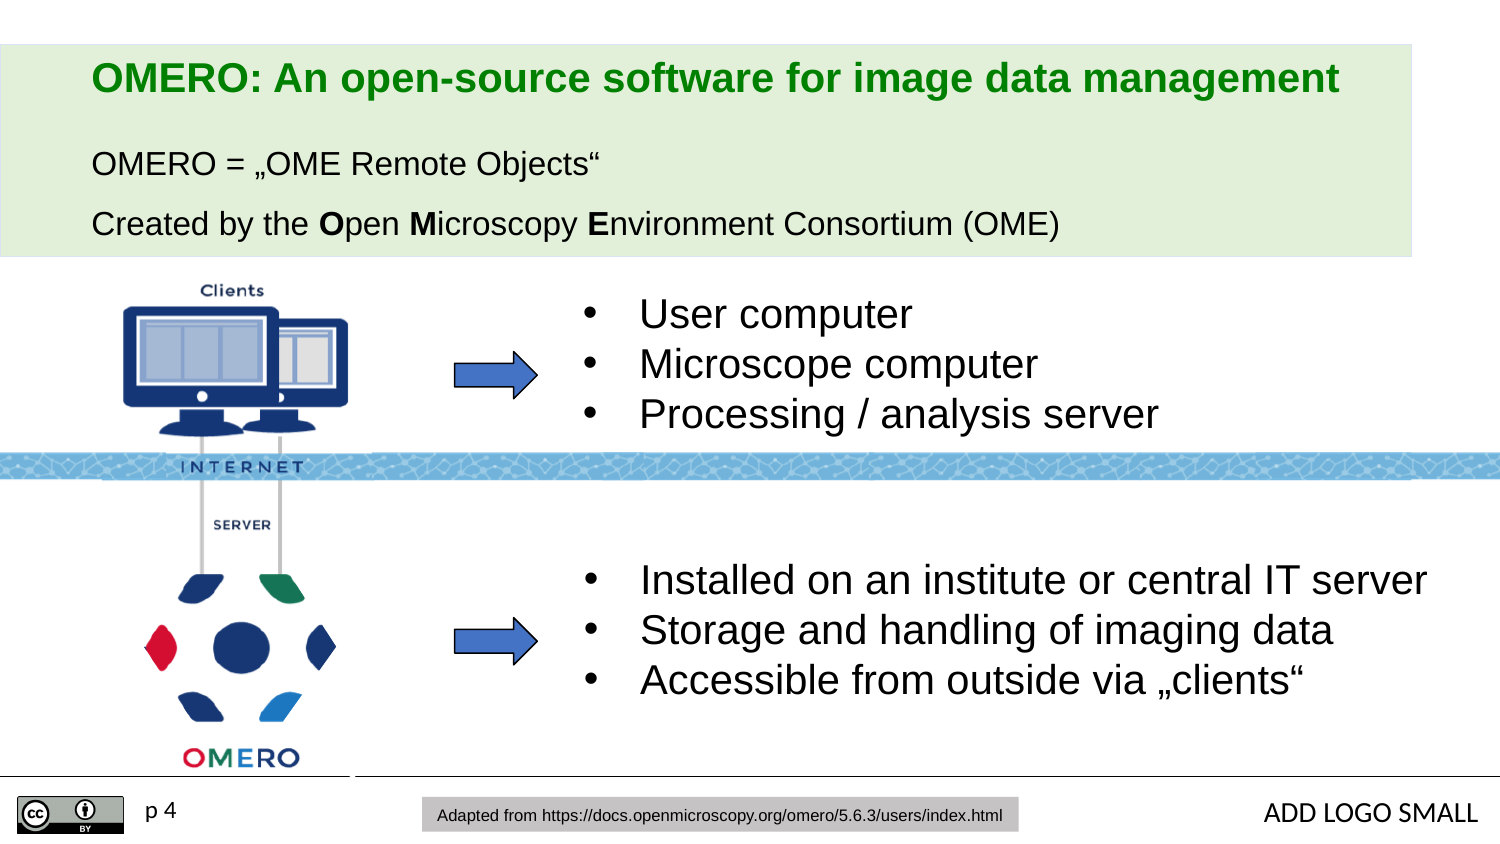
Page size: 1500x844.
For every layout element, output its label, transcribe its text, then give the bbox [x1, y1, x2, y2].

text_box Adapted from https://docs.openmicroscopy.org/omero/5.6.3/users/index.html [422, 796, 1019, 832]
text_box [0, 261, 1500, 772]
text_box OMERO: An open-source software for image data management [76, 43, 1447, 93]
text_box OMERO = „OME Remote Objects“ Created by the Open Microscopy Environment Consortium (OME) [76, 114, 1365, 261]
text_box [0, 44, 1412, 257]
picture [17, 796, 124, 834]
